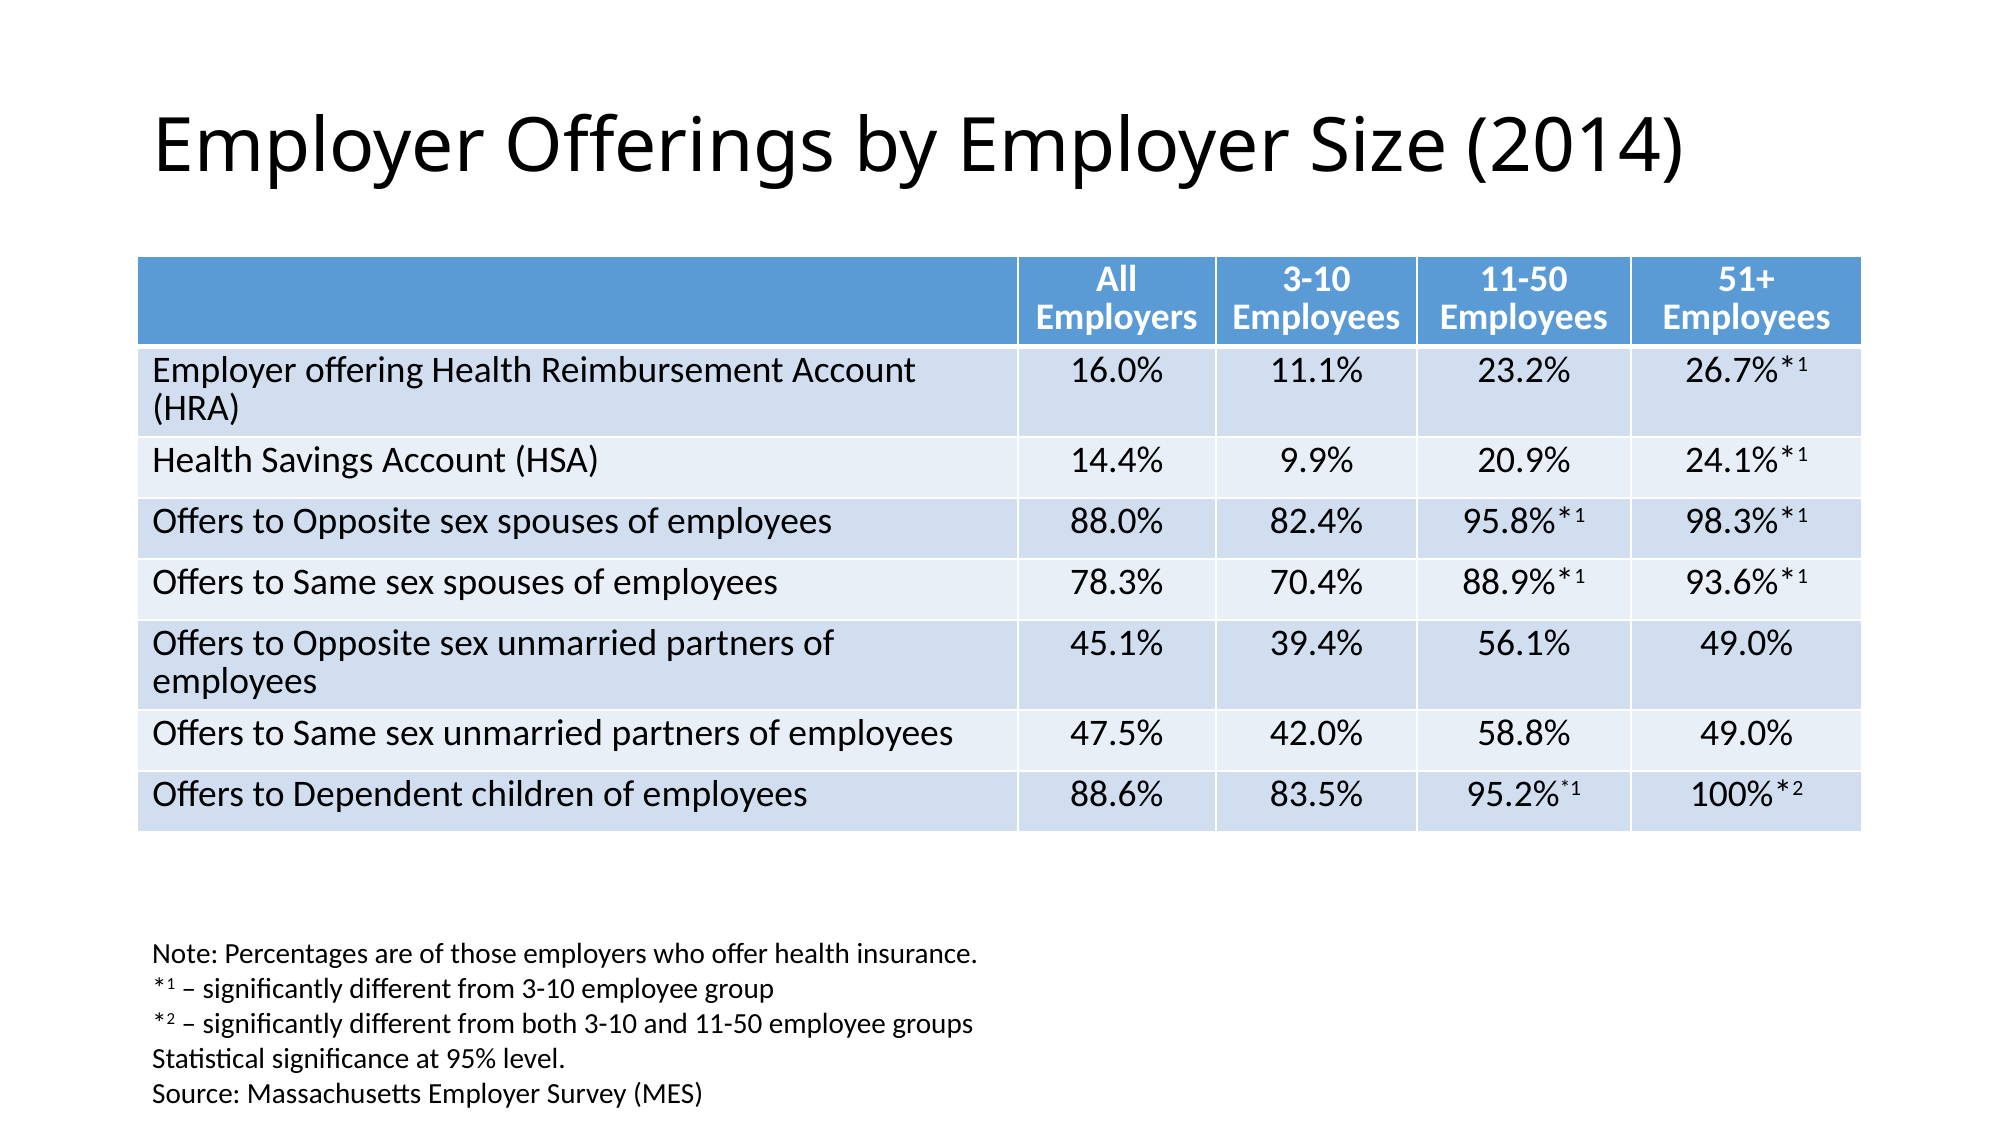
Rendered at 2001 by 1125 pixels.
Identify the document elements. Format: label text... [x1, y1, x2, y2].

table_cell Health Savings Account (HSA) [138, 438, 1017, 497]
table_header [138, 257, 1017, 344]
table_cell 58.8% [1418, 711, 1630, 770]
table_cell 98.3%*1 [1632, 499, 1861, 558]
table_cell Employer offering Health Reimbursement Account (HRA) [138, 349, 1017, 436]
table_cell 70.4% [1217, 560, 1416, 619]
table_cell 45.1% [1019, 621, 1215, 709]
table_cell 88.0% [1019, 499, 1215, 558]
text_box Note: Percentages are of those employers who offer health insurance. *1 – significantly different from 3-10 employee group *2 – significantly different from both 3-10 and 11-50 employee groups Statistical significance at 95% level. Source: Massachusetts Employer Survey (MES) [137, 926, 1863, 1117]
table_cell 78.3% [1019, 560, 1215, 619]
table_cell 42.0% [1217, 711, 1416, 770]
table_cell 82.4% [1217, 499, 1416, 558]
table_cell 49.0% [1632, 621, 1861, 709]
table_cell 100%*2 [1632, 772, 1861, 831]
table_header All Employers [1019, 257, 1215, 344]
table_header 3-10 Employees [1217, 257, 1416, 344]
table_cell 88.9%*1 [1418, 560, 1630, 619]
table_cell 95.2%*1 [1418, 772, 1630, 831]
table_cell 88.6% [1019, 772, 1215, 831]
table_cell 83.5% [1217, 772, 1416, 831]
table_header 11-50 Employees [1418, 257, 1630, 344]
table_cell 95.8%*1 [1418, 499, 1630, 558]
table_cell 39.4% [1217, 621, 1416, 709]
table_cell Offers to Same sex unmarried partners of employees [138, 711, 1017, 770]
table_cell 14.4% [1019, 438, 1215, 497]
table_cell 20.9% [1418, 438, 1630, 497]
table_cell 26.7%*1 [1632, 349, 1861, 436]
table_cell 23.2% [1418, 349, 1630, 436]
table_header 51+ Employees [1632, 257, 1861, 344]
table_cell 24.1%*1 [1632, 438, 1861, 497]
table_cell Offers to Dependent children of employees [138, 772, 1017, 831]
table_cell 93.6%*1 [1632, 560, 1861, 619]
table_cell Offers to Opposite sex spouses of employees [138, 499, 1017, 558]
title Employer Offerings by Employer Size (2014) [137, 59, 1793, 236]
table_cell Offers to Same sex spouses of employees [138, 560, 1017, 619]
table_cell 9.9% [1217, 438, 1416, 497]
table_cell Offers to Opposite sex unmarried partners of employees [138, 621, 1017, 709]
table_cell 11.1% [1217, 349, 1416, 436]
table_cell 49.0% [1632, 711, 1861, 770]
table_cell 16.0% [1019, 349, 1215, 436]
table_cell 56.1% [1418, 621, 1630, 709]
table_cell 47.5% [1019, 711, 1215, 770]
